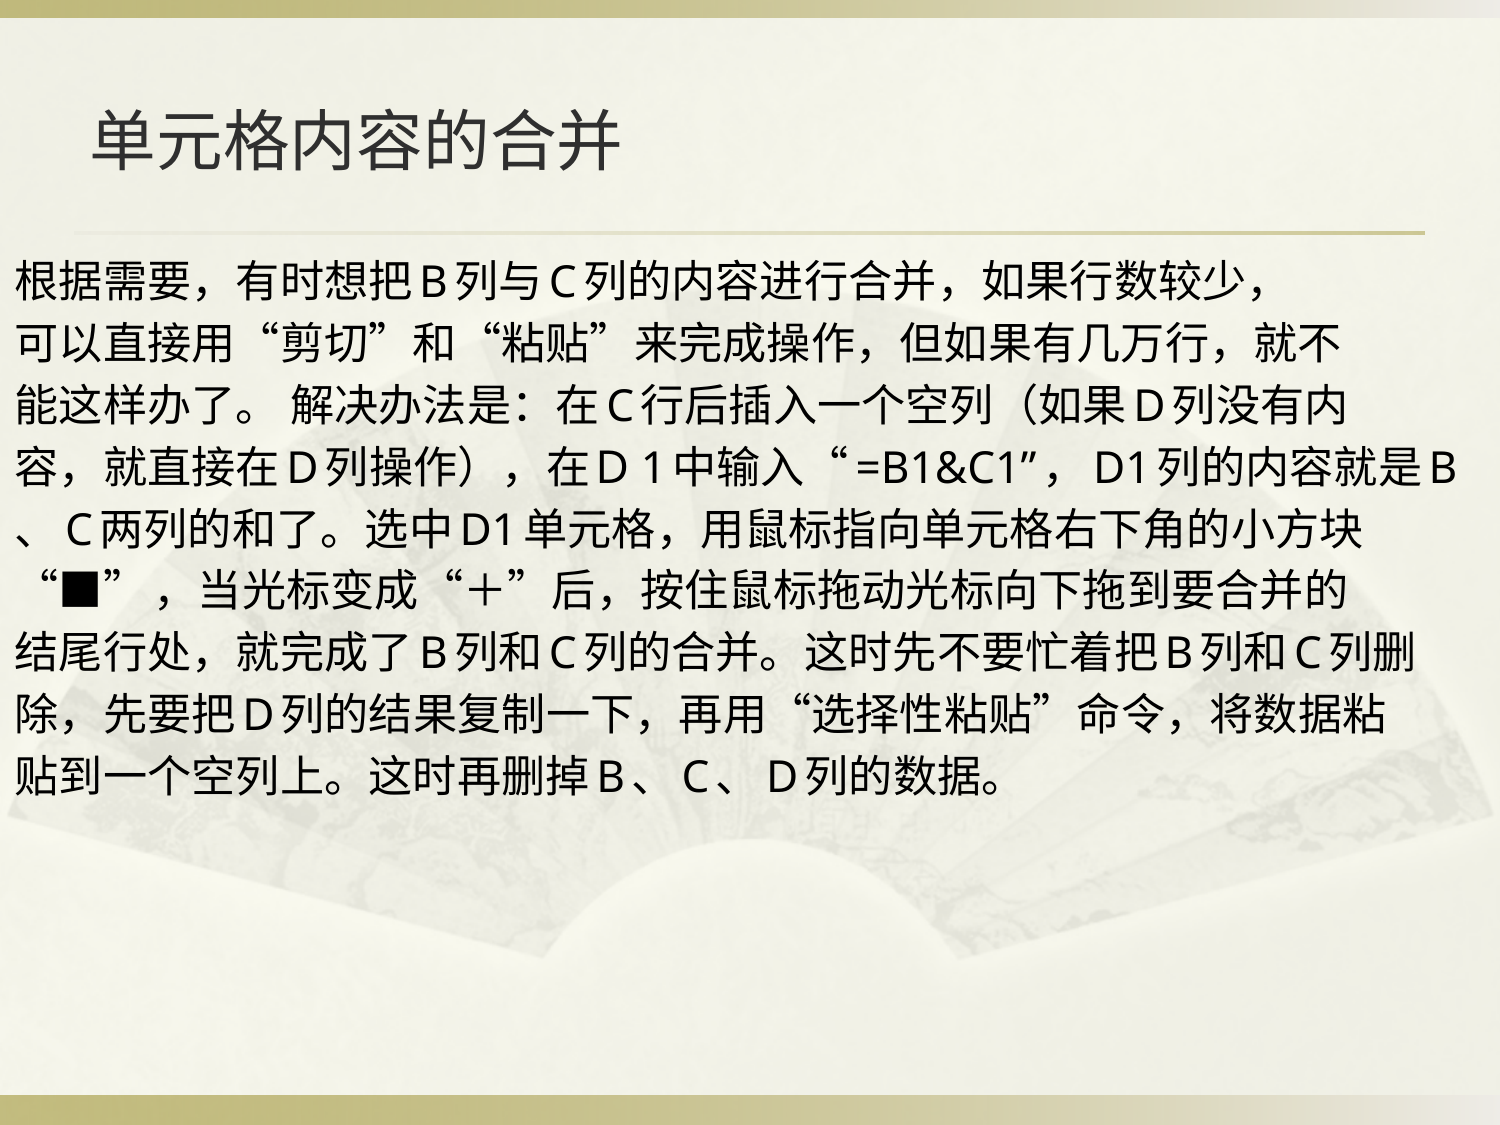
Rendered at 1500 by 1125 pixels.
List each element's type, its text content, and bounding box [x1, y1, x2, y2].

list 根据需要，有时想把B列与C列的内容进行合并，如果行数较少， 可以直接用“剪切”和“粘贴”来完成操作，但如果有几万行，就不 能这样办了。 解决办法是：在C行后插入一个空列（如果D列没有内 容，就直接在D列操作），在Ｄ1中输入“=B1&C1”，D1列的内容就是B 、C两列的和了。选中D1单元格，用鼠标指向单元格右下角的小方块 “■”，当光标变成“＋”后，按住鼠标拖动光标向下拖到要合并的 结尾行处，就完成了B列和C列的合并。这时先不要忙着把B列和C列删 除，先要把D列的结果复制一下，再用“选择性粘贴”命令，将数据粘 贴到一个空列上。这时再删掉B、C、D列的数据。 [0, 246, 1500, 1079]
title 单元格内容的合并 [75, 45, 1425, 233]
